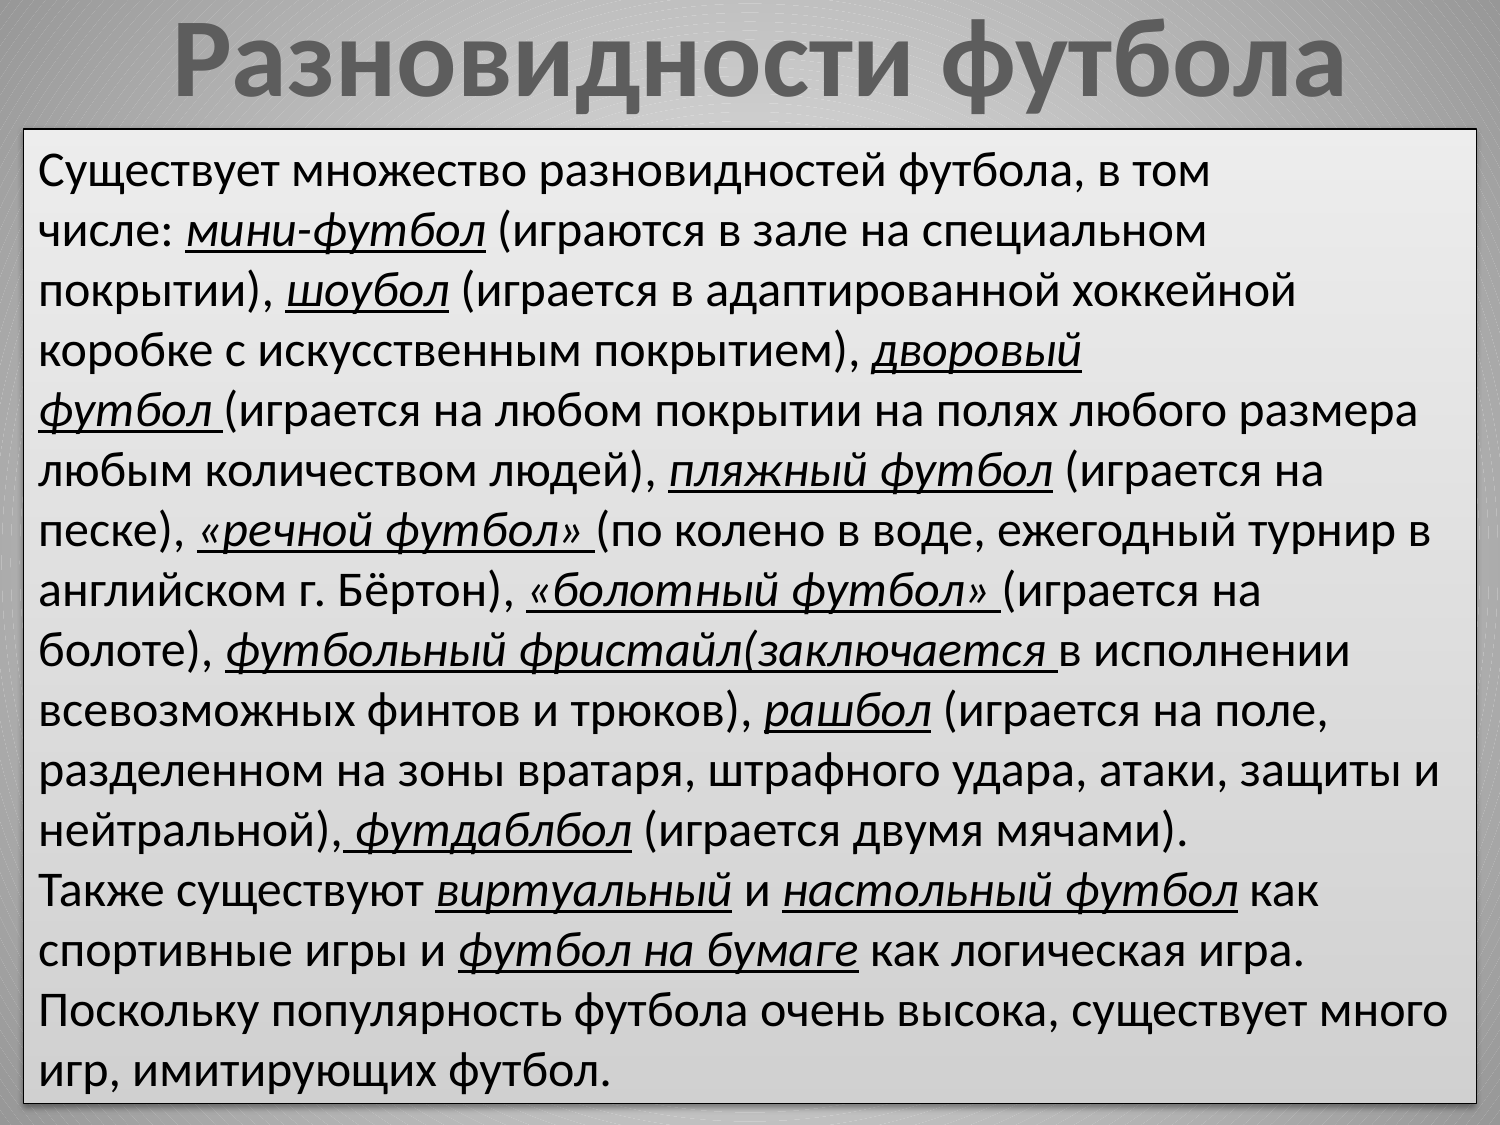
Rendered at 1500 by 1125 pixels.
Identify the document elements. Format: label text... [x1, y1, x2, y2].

text_box Разновидности футбола [156, 0, 1364, 126]
text_box Существует множество разновидностей футбола, в том числе: мини-футбол (играются в зале на специальном покрытии), шоубол (играется в адаптированной хоккейной коробке с искусственным покрытием), дворовый футбол (играется на любом покрытии на полях любого размера любым количеством людей), пляжный футбол (играется на песке), «речной футбол» (по колено в воде, ежегодный турнир в английском г. Бёртон), «болотный футбол» (играется на болоте), футбольный фристайл(заключается в исполнении всевозможных финтов и трюков), рашбол (играется на поле, разделенном на зоны вратаря, штрафного удара, атаки, защиты и нейтральной), футдаблбол (играется двумя мячами). Также существуют виртуальный и настольный футбол как спортивные игры и футбол на бумаге как логическая игра. Поскольку популярность футбола очень высока, существует много игр, имитирующих футбол. [23, 128, 1477, 1104]
